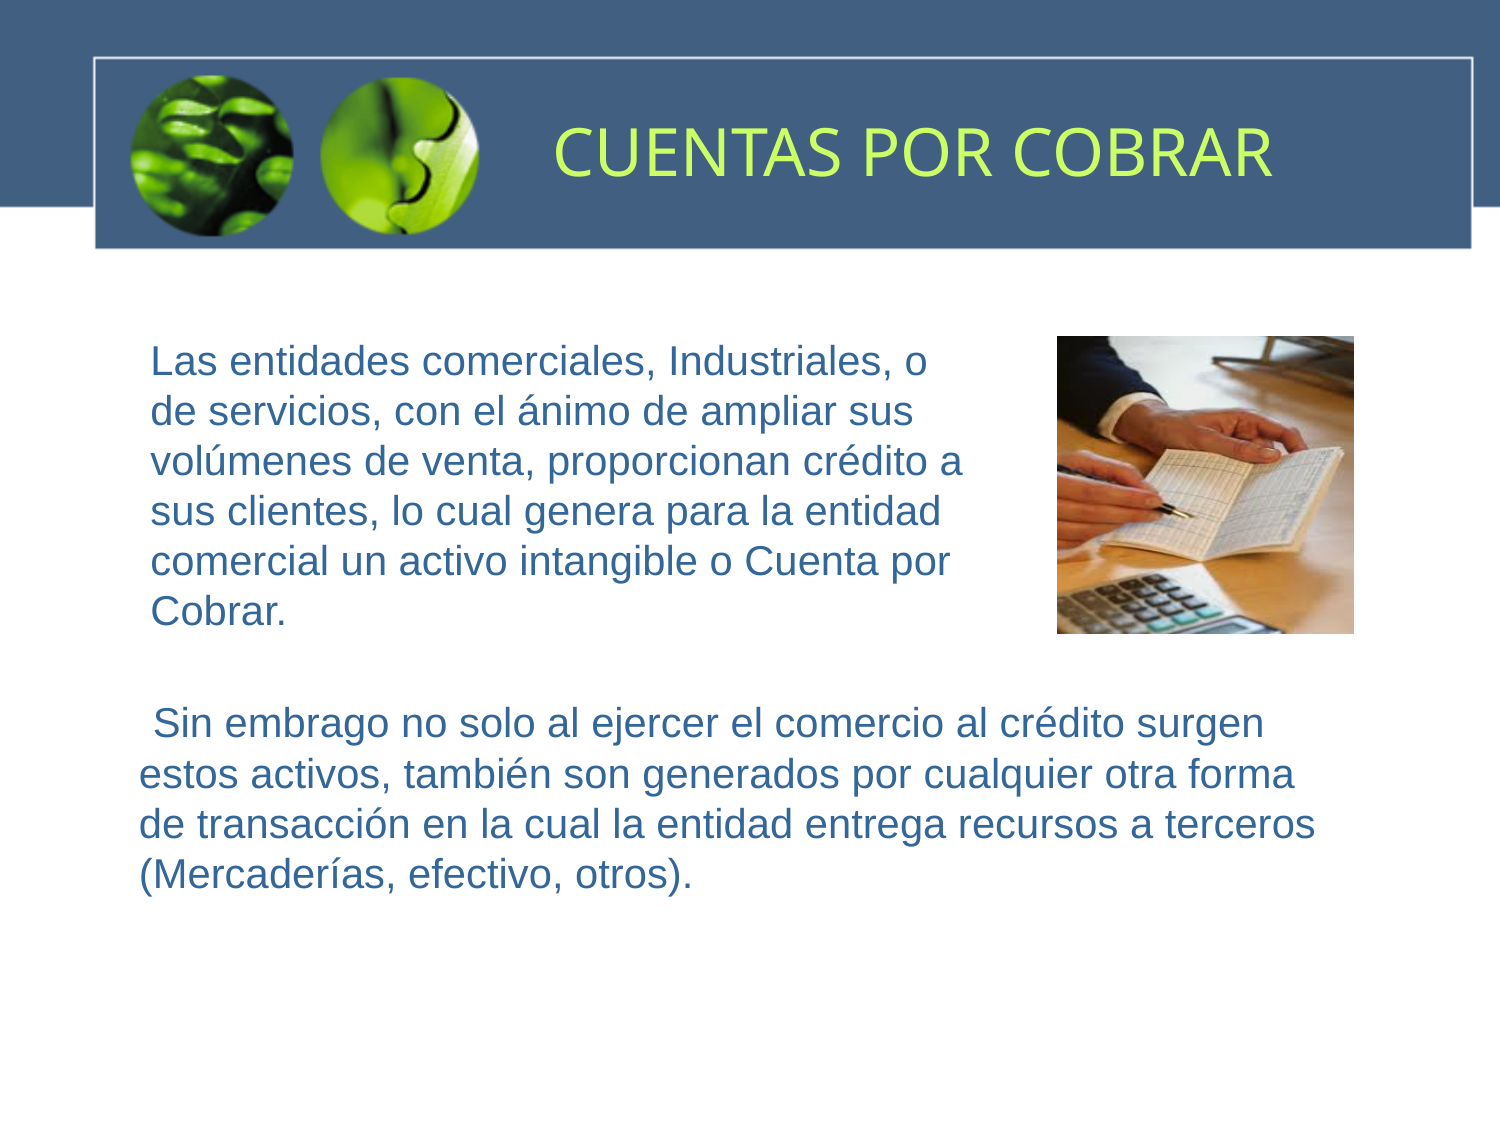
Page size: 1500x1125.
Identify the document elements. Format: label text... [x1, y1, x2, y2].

title CUENTAS POR COBRAR [537, 62, 1450, 238]
list Sin embrago no solo al ejercer el comercio al crédito surgen estos activos, también son generados por cualquier otra forma de transacción en la cual la entidad entrega recursos a terceros (Mercaderías, efectivo, otros). [123, 609, 1353, 1000]
text_box Las entidades comerciales, Industriales, o de servicios, con el ánimo de ampliar sus volúmenes de venta, proporcionan crédito a sus clientes, lo cual genera para la entidad comercial un activo intangible o Cuenta por Cobrar. [135, 326, 998, 642]
picture [0, 0, 1500, 1125]
